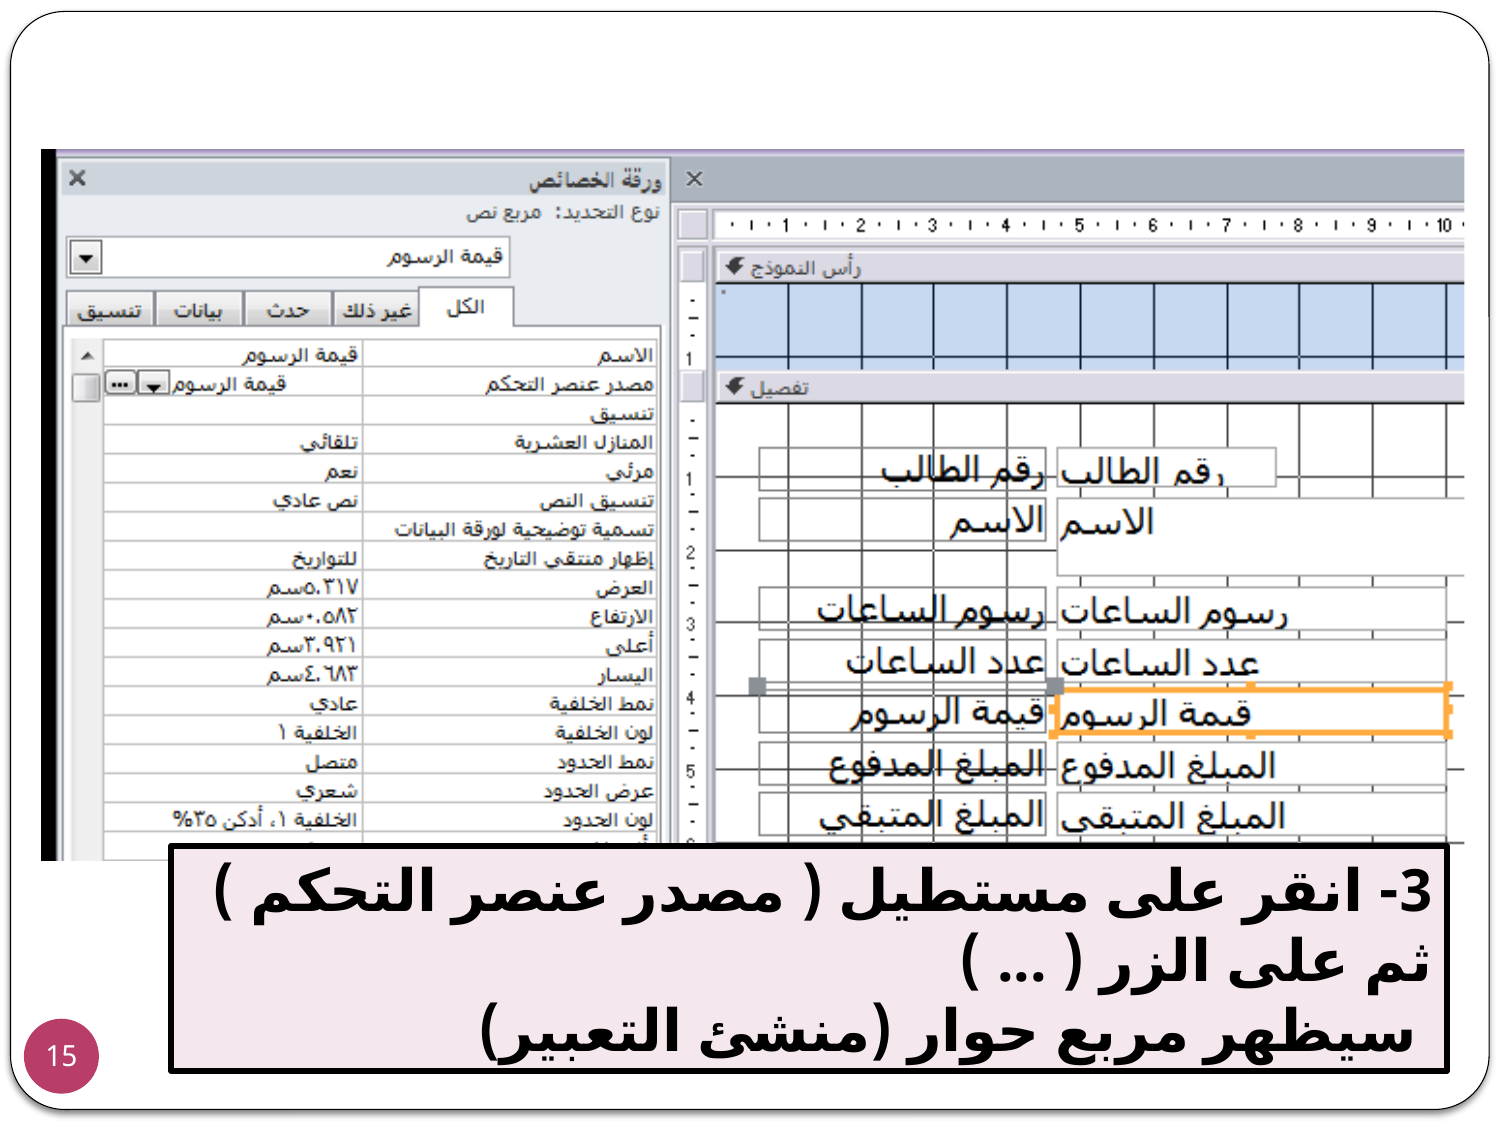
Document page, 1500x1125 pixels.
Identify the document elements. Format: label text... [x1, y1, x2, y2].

text_box 3- انقر على مستطيل ( مصدر عنصر التحكم ) ثم على الزر ( ... ) سيظهر مربع حوار (منشئ التعبير) [171, 871, 1447, 1071]
slide_number 15 [23, 1018, 99, 1094]
footer أ.مشاعل المطلق [150, 1012, 800, 1088]
picture [40, 148, 1465, 861]
